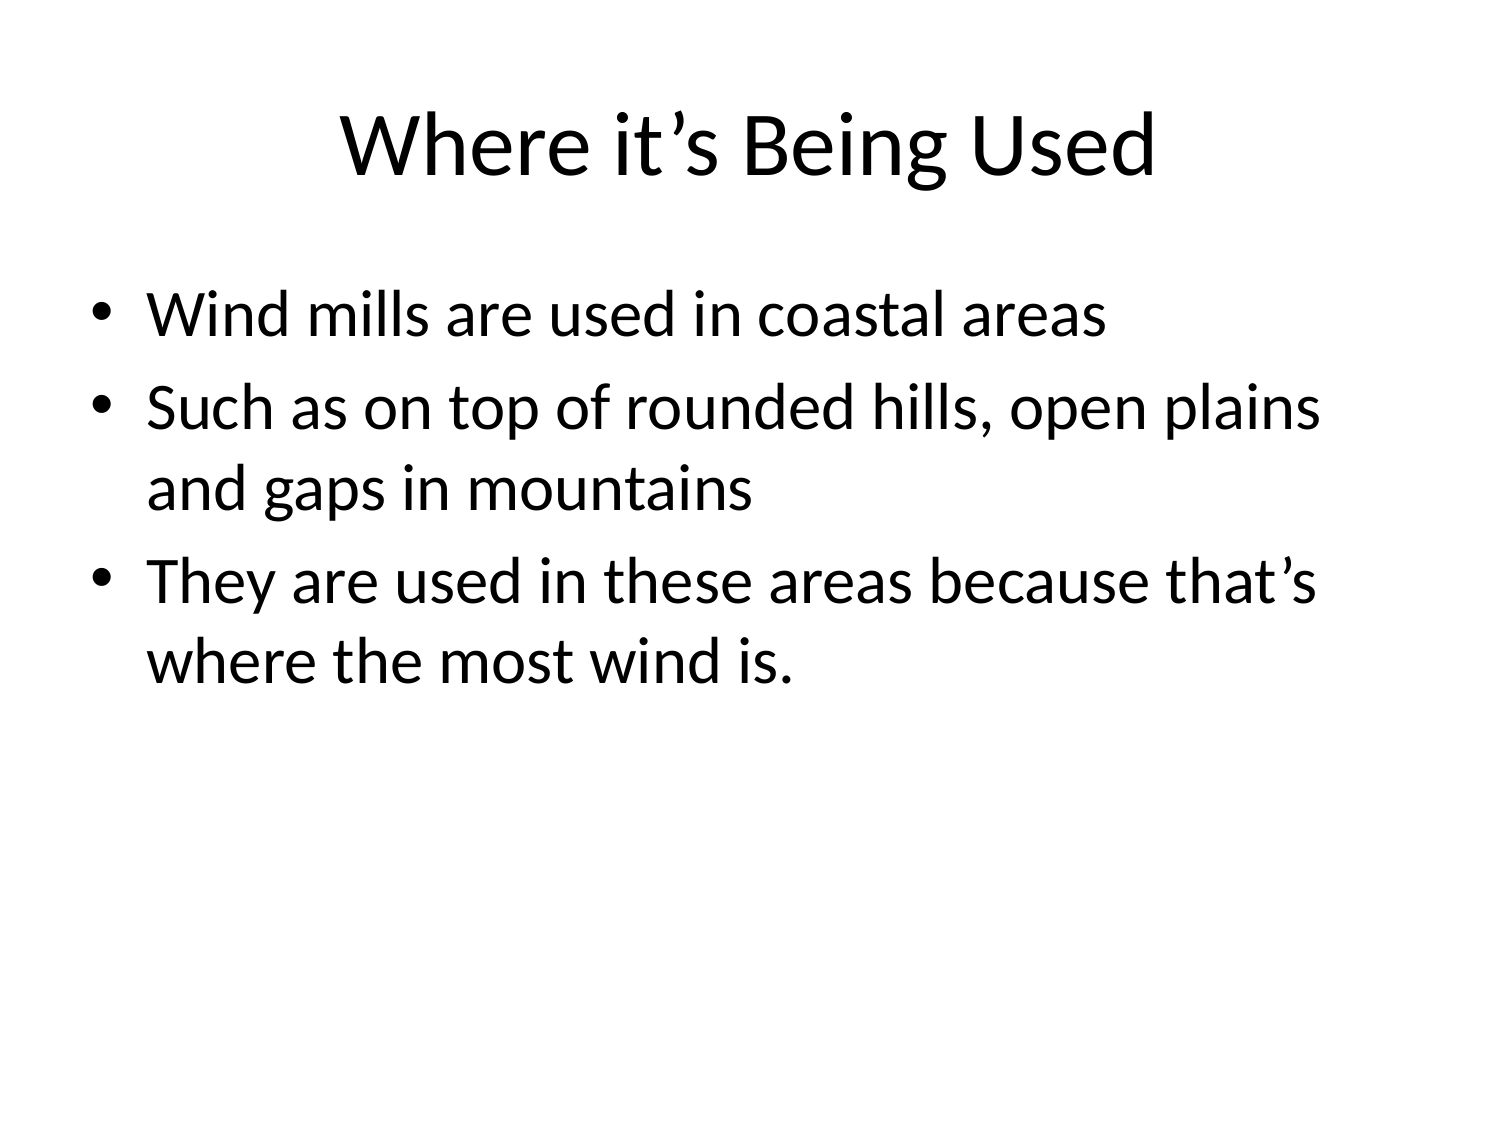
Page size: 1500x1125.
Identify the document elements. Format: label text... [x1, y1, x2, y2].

list Wind mills are used in coastal areas Such as on top of rounded hills, open plains and gaps in mountains They are used in these areas because that’s where the most wind is. [75, 262, 1425, 1005]
title Where it’s Being Used [75, 45, 1425, 233]
